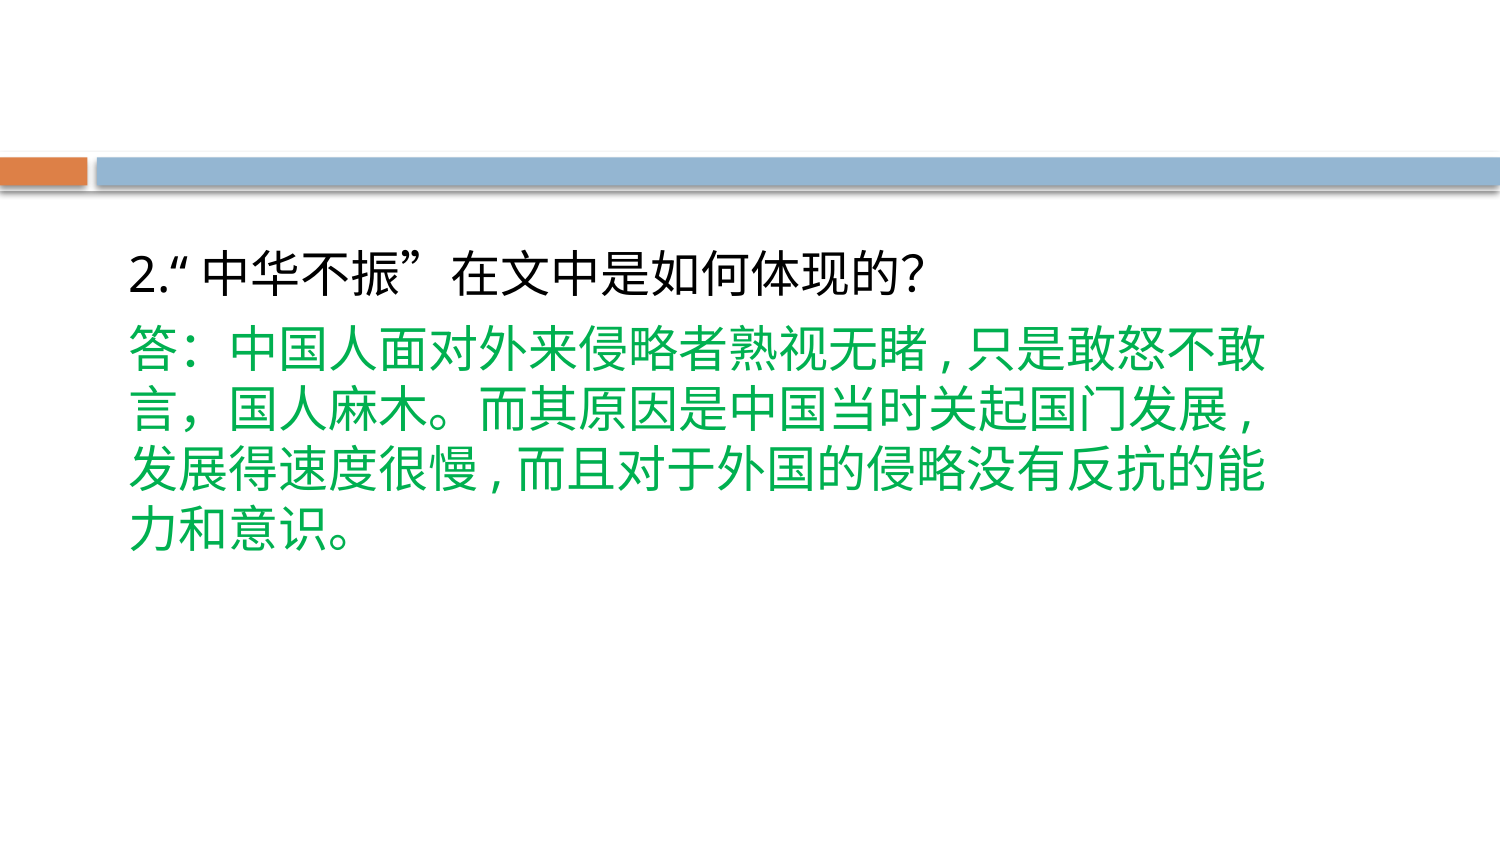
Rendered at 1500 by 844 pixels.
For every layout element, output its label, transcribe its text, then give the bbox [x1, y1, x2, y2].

list 2.“中华不振”在文中是如何体现的？ 答：中国人面对外来侵略者熟视无睹,只是敢怒不敢言，国人麻木。而其原因是中国当时关起国门发展,发展得速度很慢,而且对于外国的侵略没有反抗的能力和意识。 [113, 235, 1307, 623]
